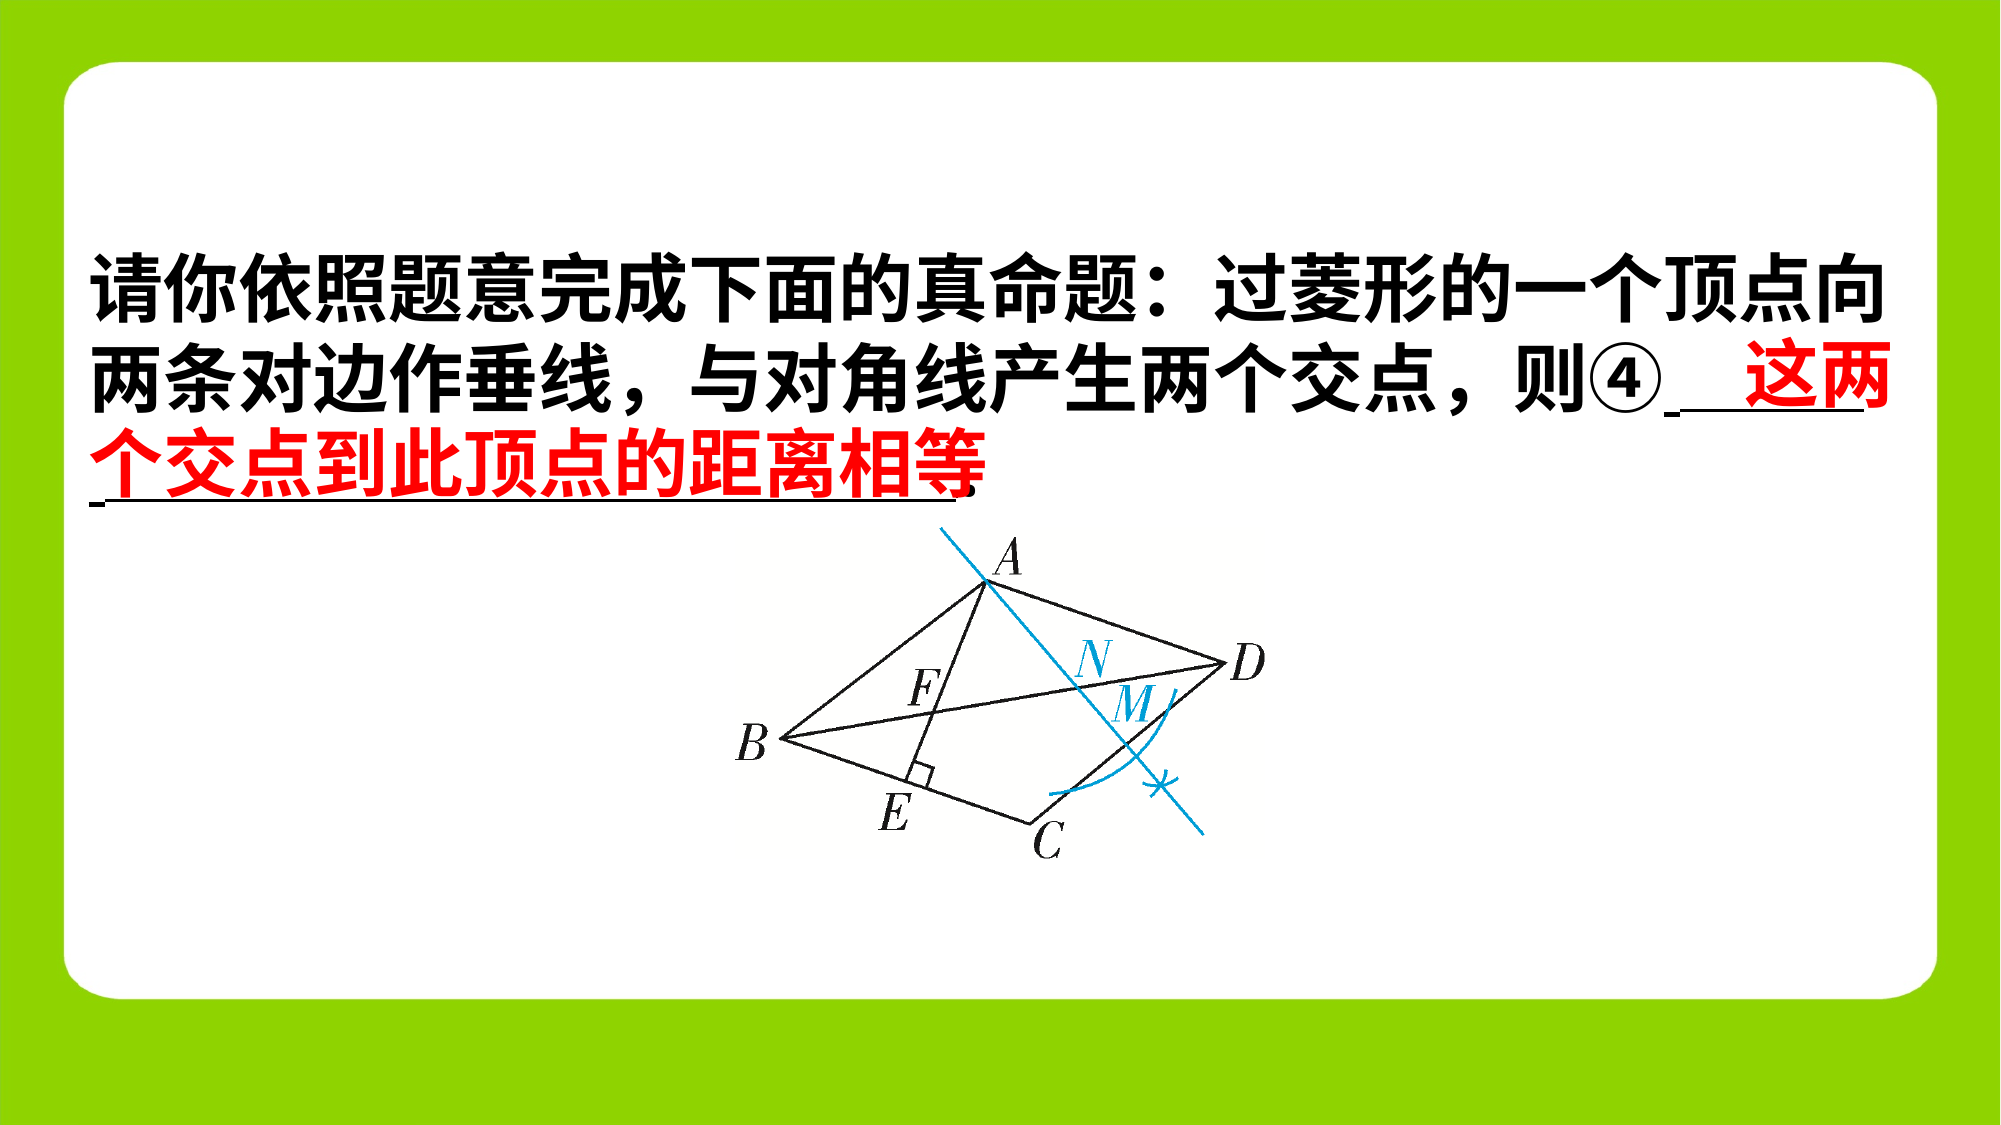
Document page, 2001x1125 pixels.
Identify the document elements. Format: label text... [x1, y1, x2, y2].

text_box 这两 [1729, 319, 1929, 425]
text_box 请你依照题意完成下面的真命题：过菱形的一个顶点向 两条对边作垂线，与对角线产生两个交点，则④ ⁠ ⁠. [88, 241, 1974, 605]
picture [0, 0, 2001, 1125]
text_box 个交点到此顶点的距离相等 [73, 409, 1082, 515]
